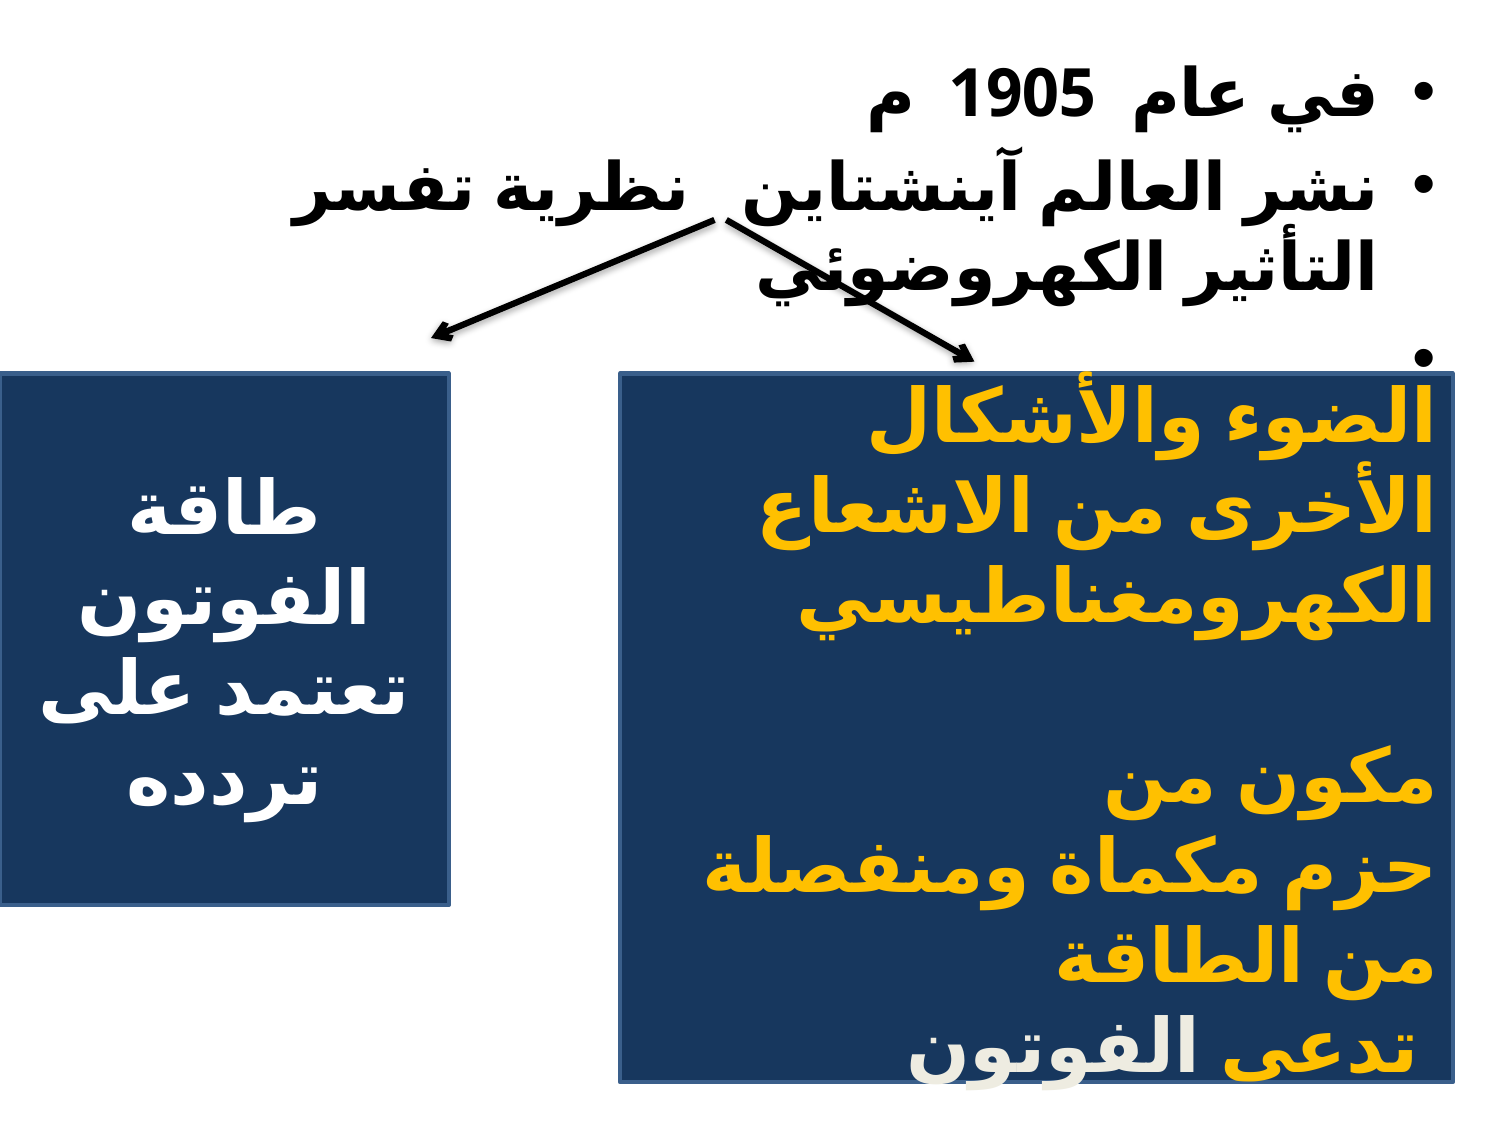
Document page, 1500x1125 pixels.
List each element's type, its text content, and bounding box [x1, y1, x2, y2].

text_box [726, 219, 975, 362]
text_box طاقة الفوتون تعتمد على تردده [0, 371, 451, 907]
text_box الضوء والأشكال الأخرى من الاشعاع الكهرومغناطيسي مكون من حزم مكماة ومنفصلة من الطاقة تدعى الفوتون [618, 371, 1455, 1084]
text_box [430, 219, 715, 339]
list في عام 1905 م نشر العالم آينشتاين نظرية تفسر التأثير الكهروضوئي [100, 42, 1451, 786]
